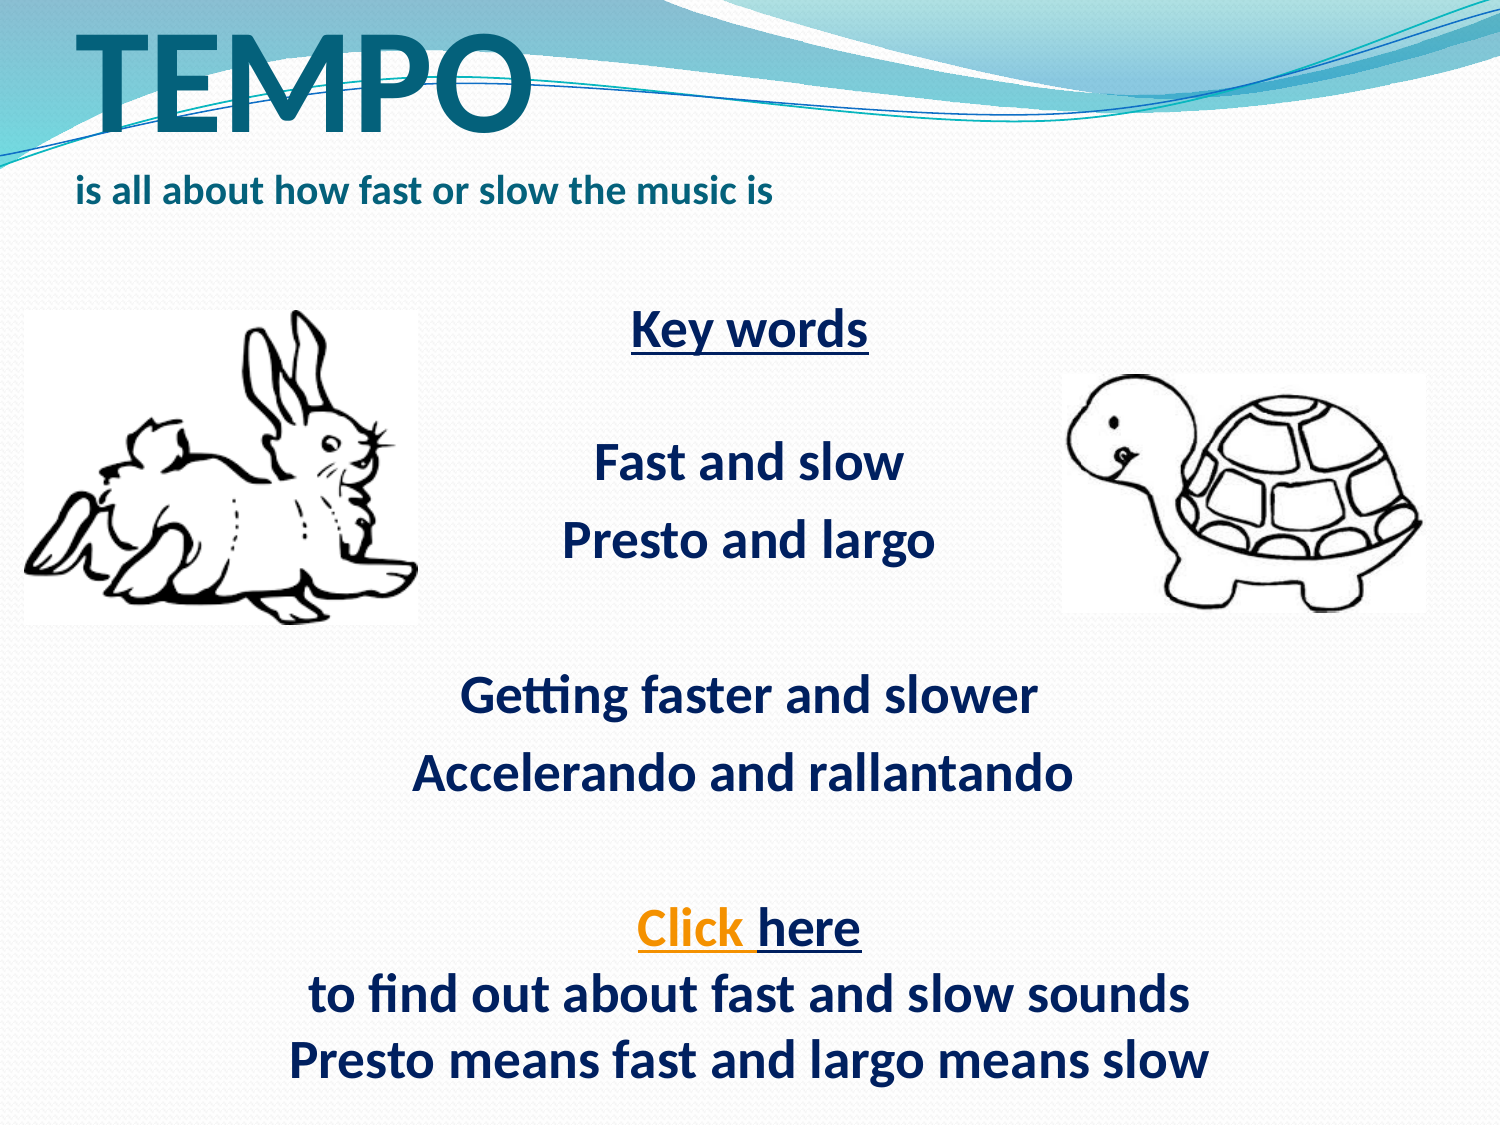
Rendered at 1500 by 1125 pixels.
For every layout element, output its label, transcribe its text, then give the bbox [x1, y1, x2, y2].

picture [1062, 374, 1426, 613]
title TEMPO is all about how fast or slow the music is [75, 24, 1425, 213]
picture [24, 310, 418, 626]
list Key words Fast and slow Presto and largo Getting faster and slower Accelerando and rallantando Click here to find out about fast and slow sounds Presto means fast and largo means slow [75, 285, 1425, 1100]
